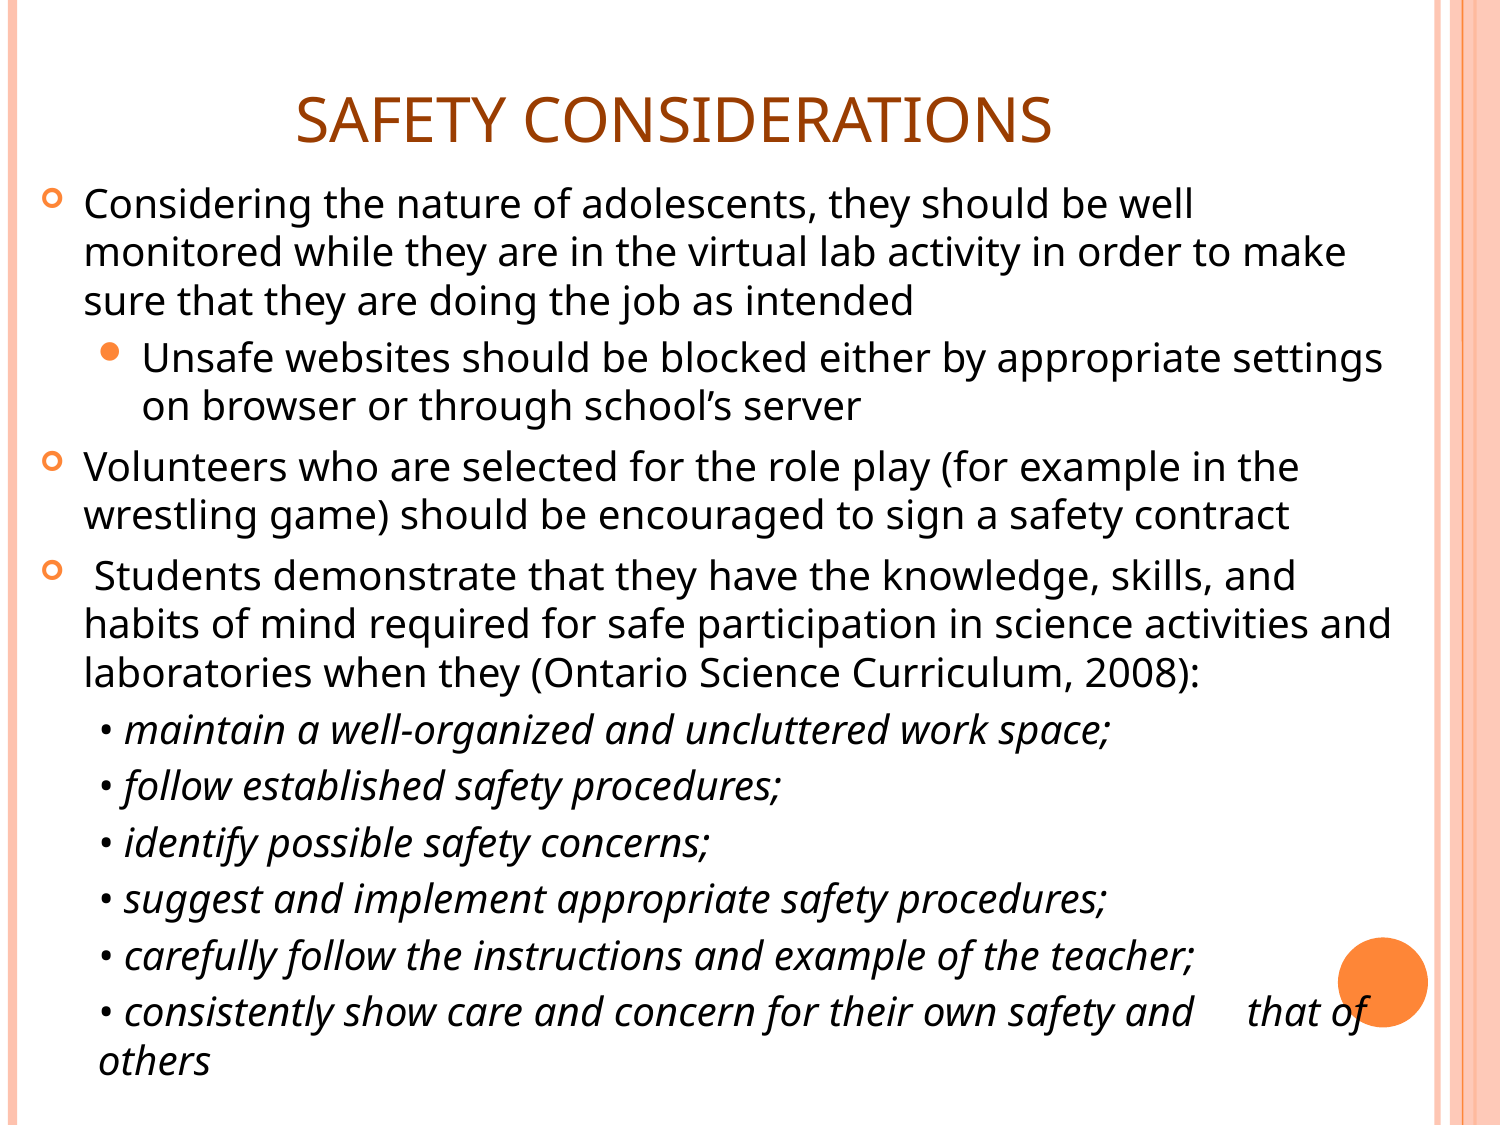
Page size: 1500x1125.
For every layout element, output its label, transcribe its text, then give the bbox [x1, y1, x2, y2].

list Considering the nature of adolescents, they should be well monitored while they are in the virtual lab activity in order to make sure that they are doing the job as intended Unsafe websites should be blocked either by appropriate settings on browser or through school’s server Volunteers who are selected for the role play (for example in the wrestling game) should be encouraged to sign a safety contract Students demonstrate that they have the knowledge, skills, and habits of mind required for safe participation in science activities and laboratories when they (Ontario Science Curriculum, 2008): • maintain a well-organized and uncluttered work space; • follow established safety procedures; • identify possible safety concerns; • suggest and implement appropriate safety procedures; • carefully follow the instructions and example of the teacher; • consistently show care and concern for their own safety and that of others [24, 170, 1413, 1100]
title Safety considerations [62, 0, 1288, 163]
